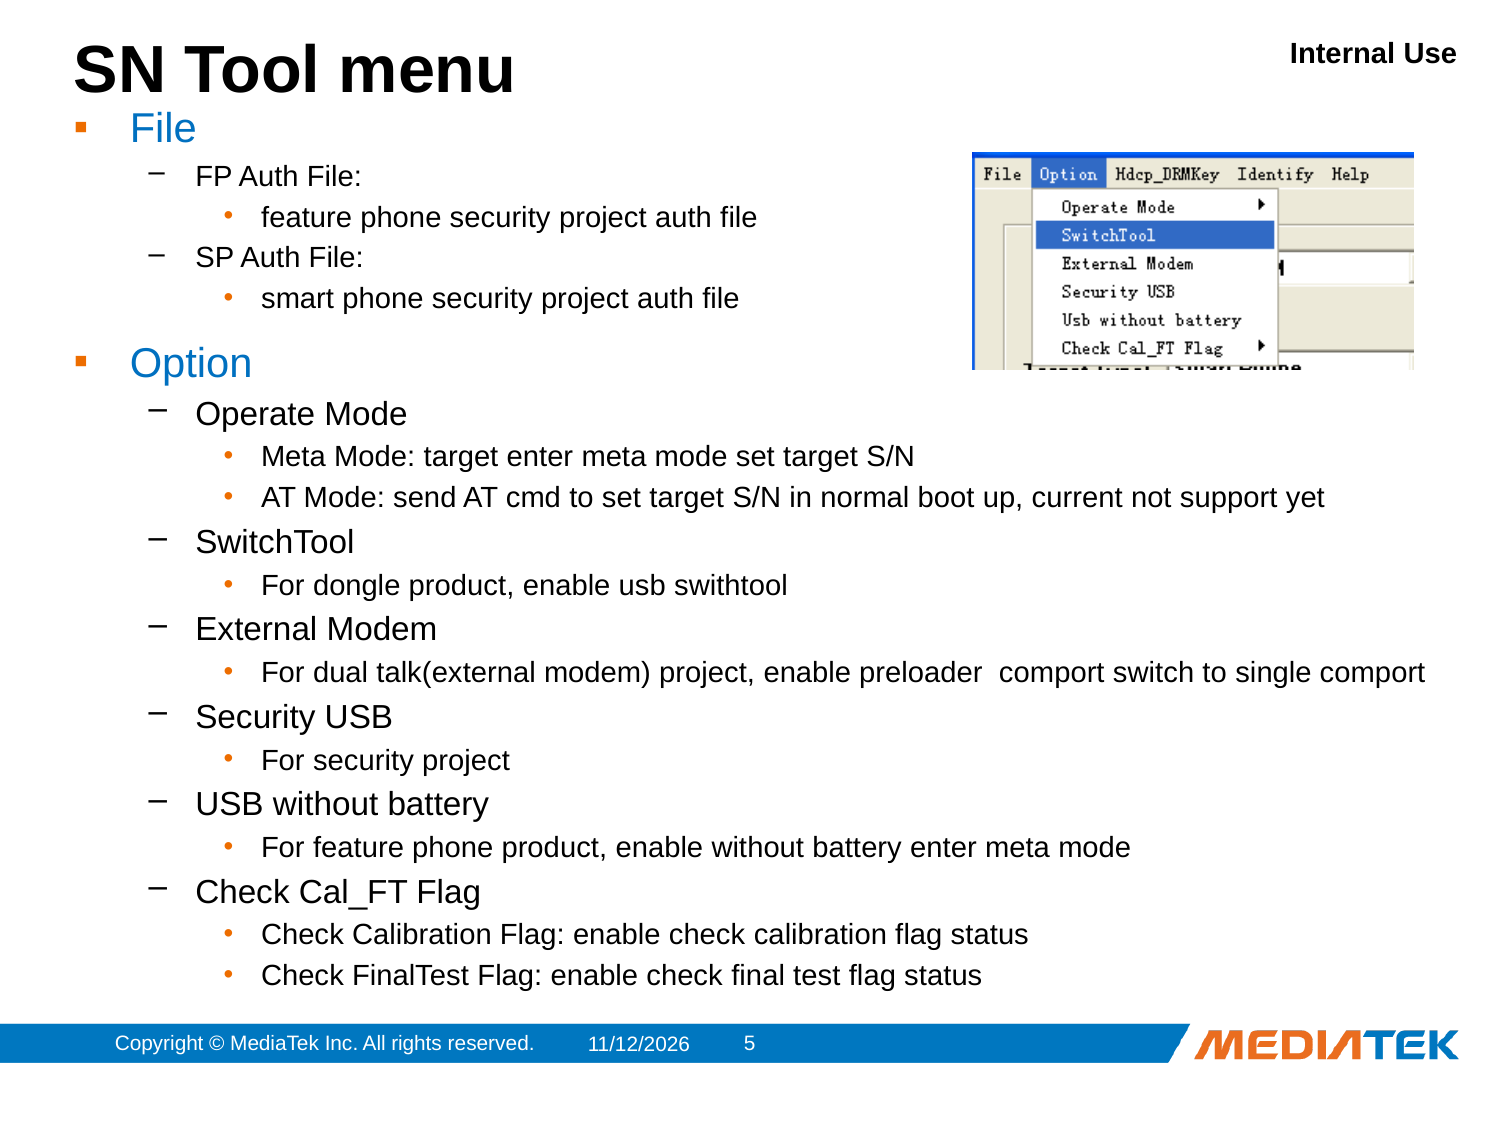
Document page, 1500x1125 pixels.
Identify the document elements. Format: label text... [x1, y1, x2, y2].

picture [0, 1023, 99, 1063]
footer Copyright © MediaTek Inc. All rights reserved. [99, 1022, 573, 1090]
title SN Tool menu [58, 11, 1381, 93]
list File FP Auth File: feature phone security project auth file SP Auth File: smart phone security project auth file Option Operate Mode Meta Mode: target enter meta mode set target S/N AT Mode: send AT cmd to set target S/N in normal boot up, current not support yet SwitchTool For dongle product, enable usb swithtool External Modem For dual talk(external modem) project, enable preloader comport switch to single comport Security USB For security project USB without battery For feature phone product, enable without battery enter meta mode Check Cal_FT Flag Check Calibration Flag: enable check calibration flag status Check FinalTest Flag: enable check final test flag status [58, 93, 1466, 1020]
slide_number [573, 1022, 711, 1090]
picture [972, 152, 1414, 370]
slide_number 4 [711, 1022, 789, 1090]
picture [789, 1023, 1459, 1063]
